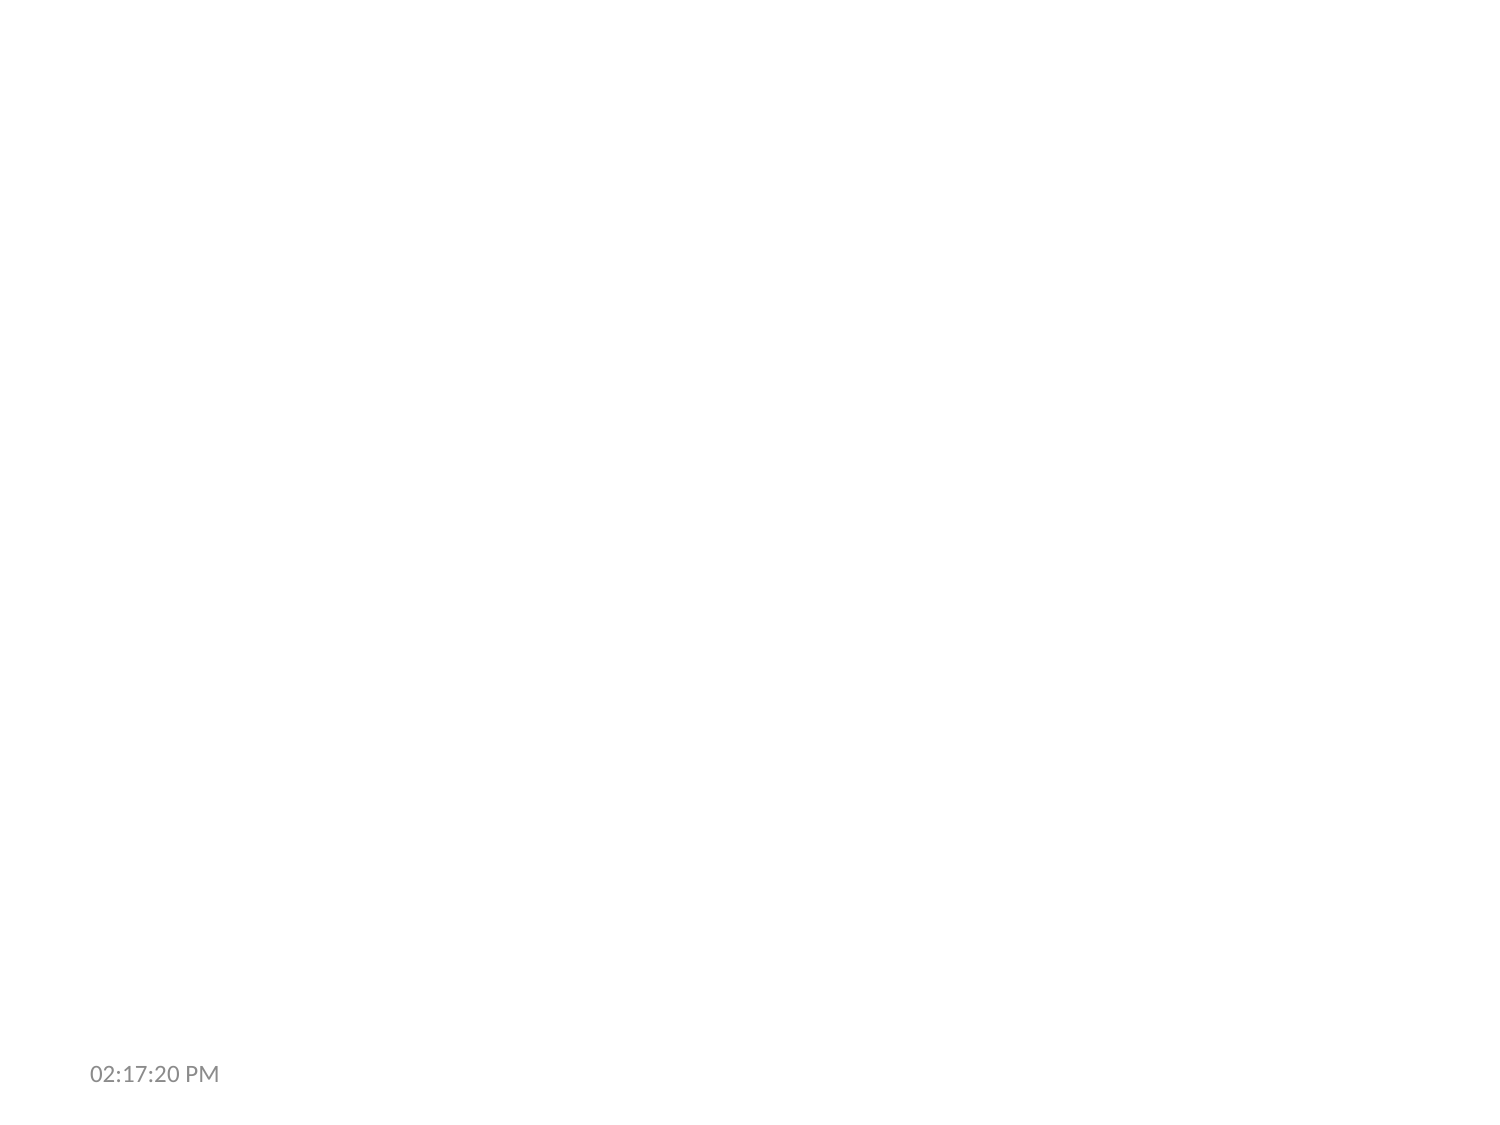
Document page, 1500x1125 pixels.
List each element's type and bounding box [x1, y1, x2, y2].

slide_number [75, 1042, 425, 1103]
